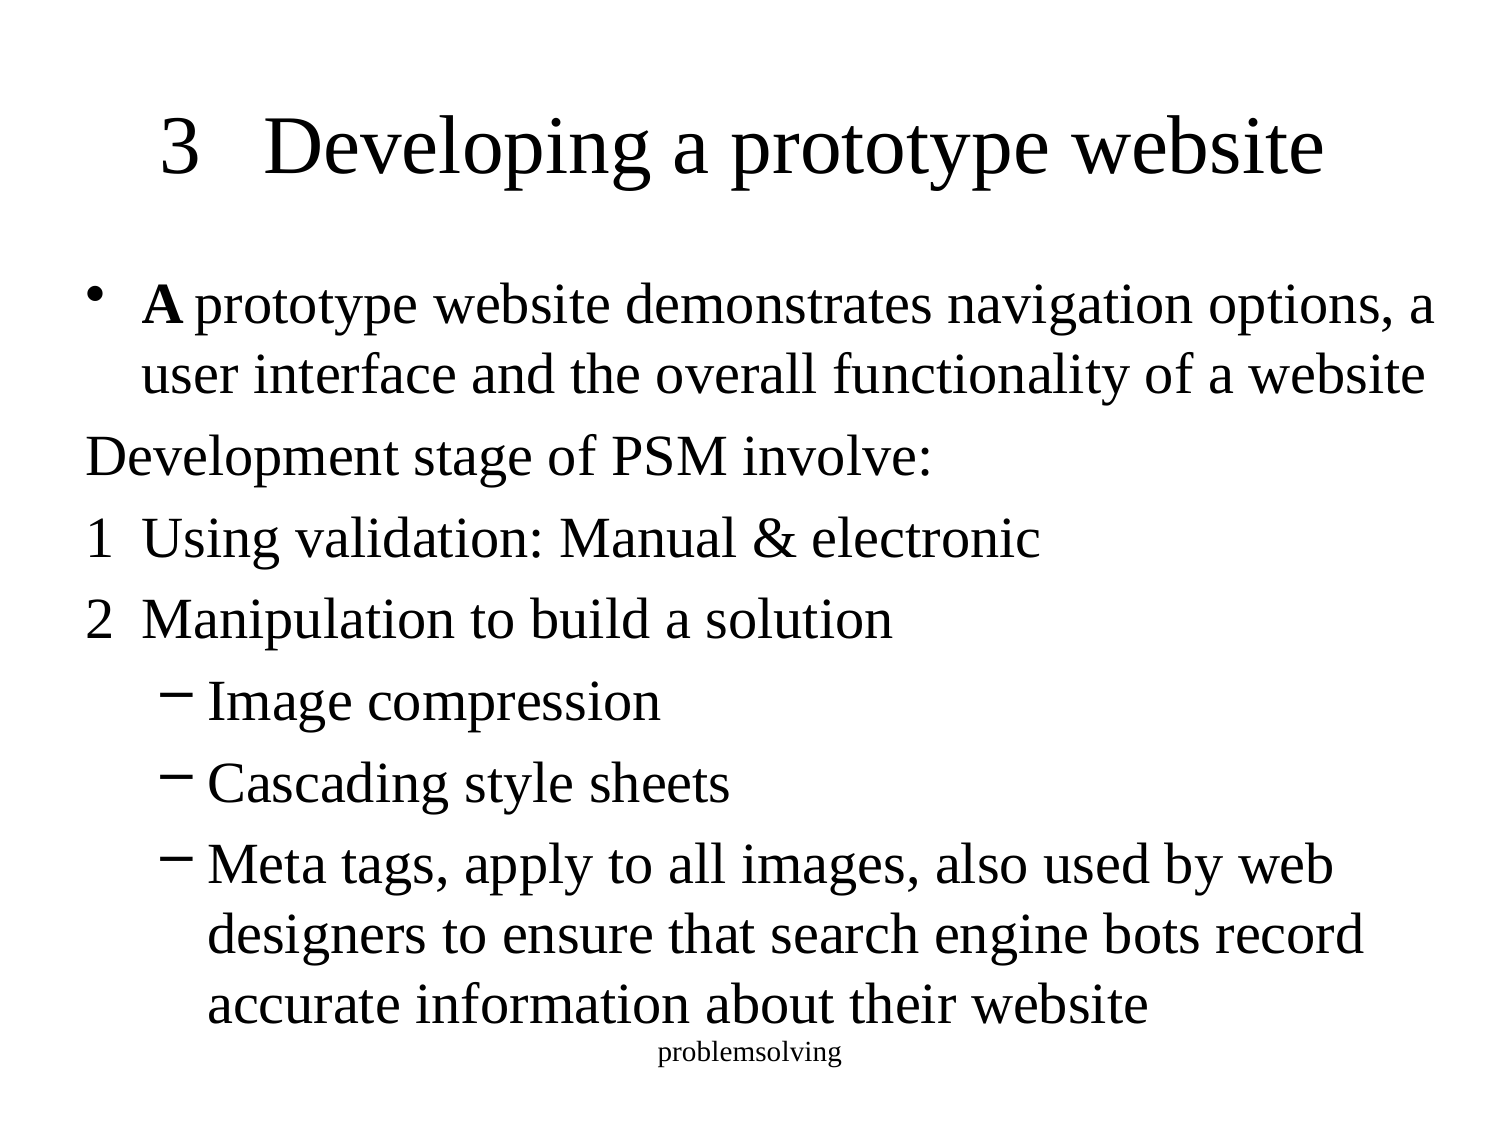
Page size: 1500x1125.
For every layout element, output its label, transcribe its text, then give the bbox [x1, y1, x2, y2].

list A prototype website demonstrates navigation options, a user interface and the overall functionality of a website Development stage of PSM involve: 1 Using validation: Manual & electronic 2 Manipulation to build a solution Image compression Cascading style sheets Meta tags, apply to all images, also used by web designers to ensure that search engine bots record accurate information about their website [70, 257, 1454, 1125]
title 3 Developing a prototype website [105, 46, 1381, 235]
